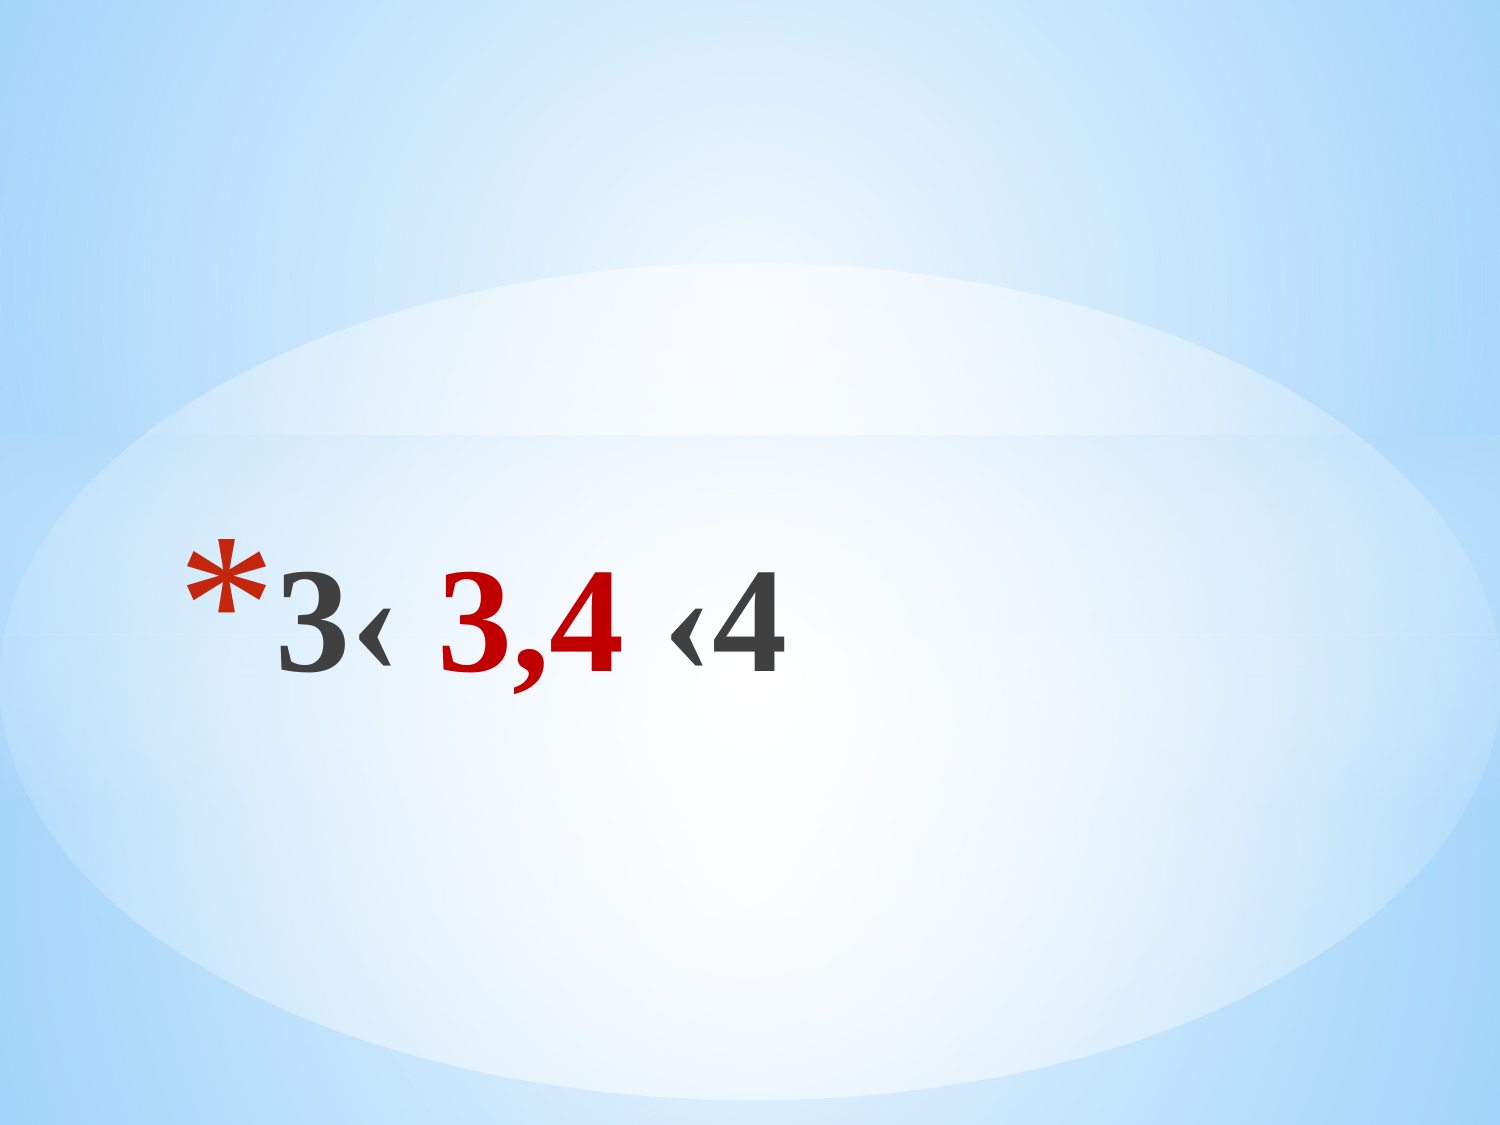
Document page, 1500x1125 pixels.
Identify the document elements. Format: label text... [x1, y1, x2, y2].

title 3‹ 3,4 ‹4 [134, 513, 1312, 808]
